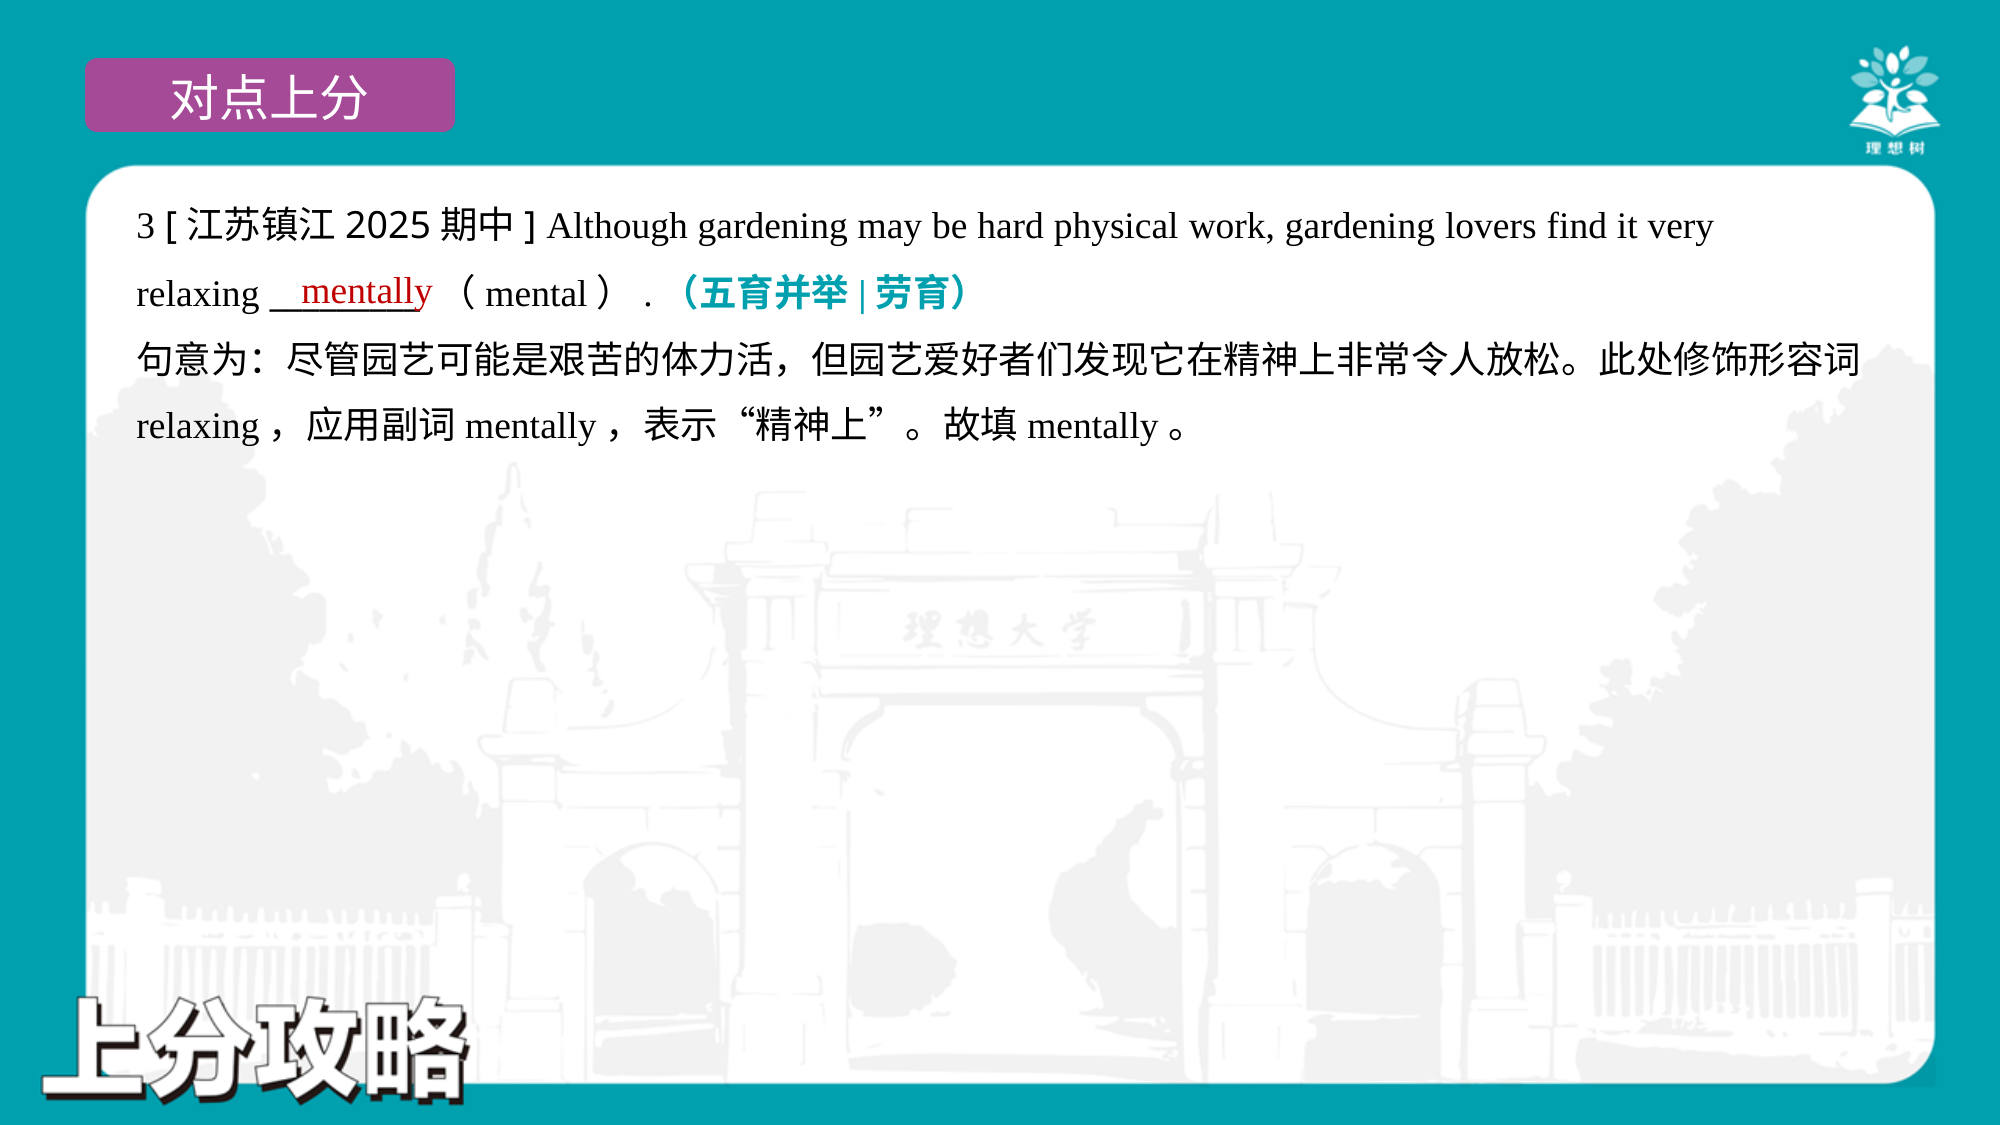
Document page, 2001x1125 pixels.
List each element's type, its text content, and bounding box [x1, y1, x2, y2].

picture [0, 0, 2000, 1125]
text_box 3 [江苏镇江2025期中] Although gardening may be hard physical work, gardening lovers find it very relaxing _________ （mental）.（五育并举|劳育） [136, 176, 1865, 304]
text_box mentally [287, 242, 447, 304]
text_box 句意为：尽管园艺可能是艰苦的体力活，但园艺爱好者们发现它在精神上非常令人放松。此处修饰形容词 relaxing，应用副词mentally，表示“精神上”。故填mentally。 [136, 312, 1865, 440]
